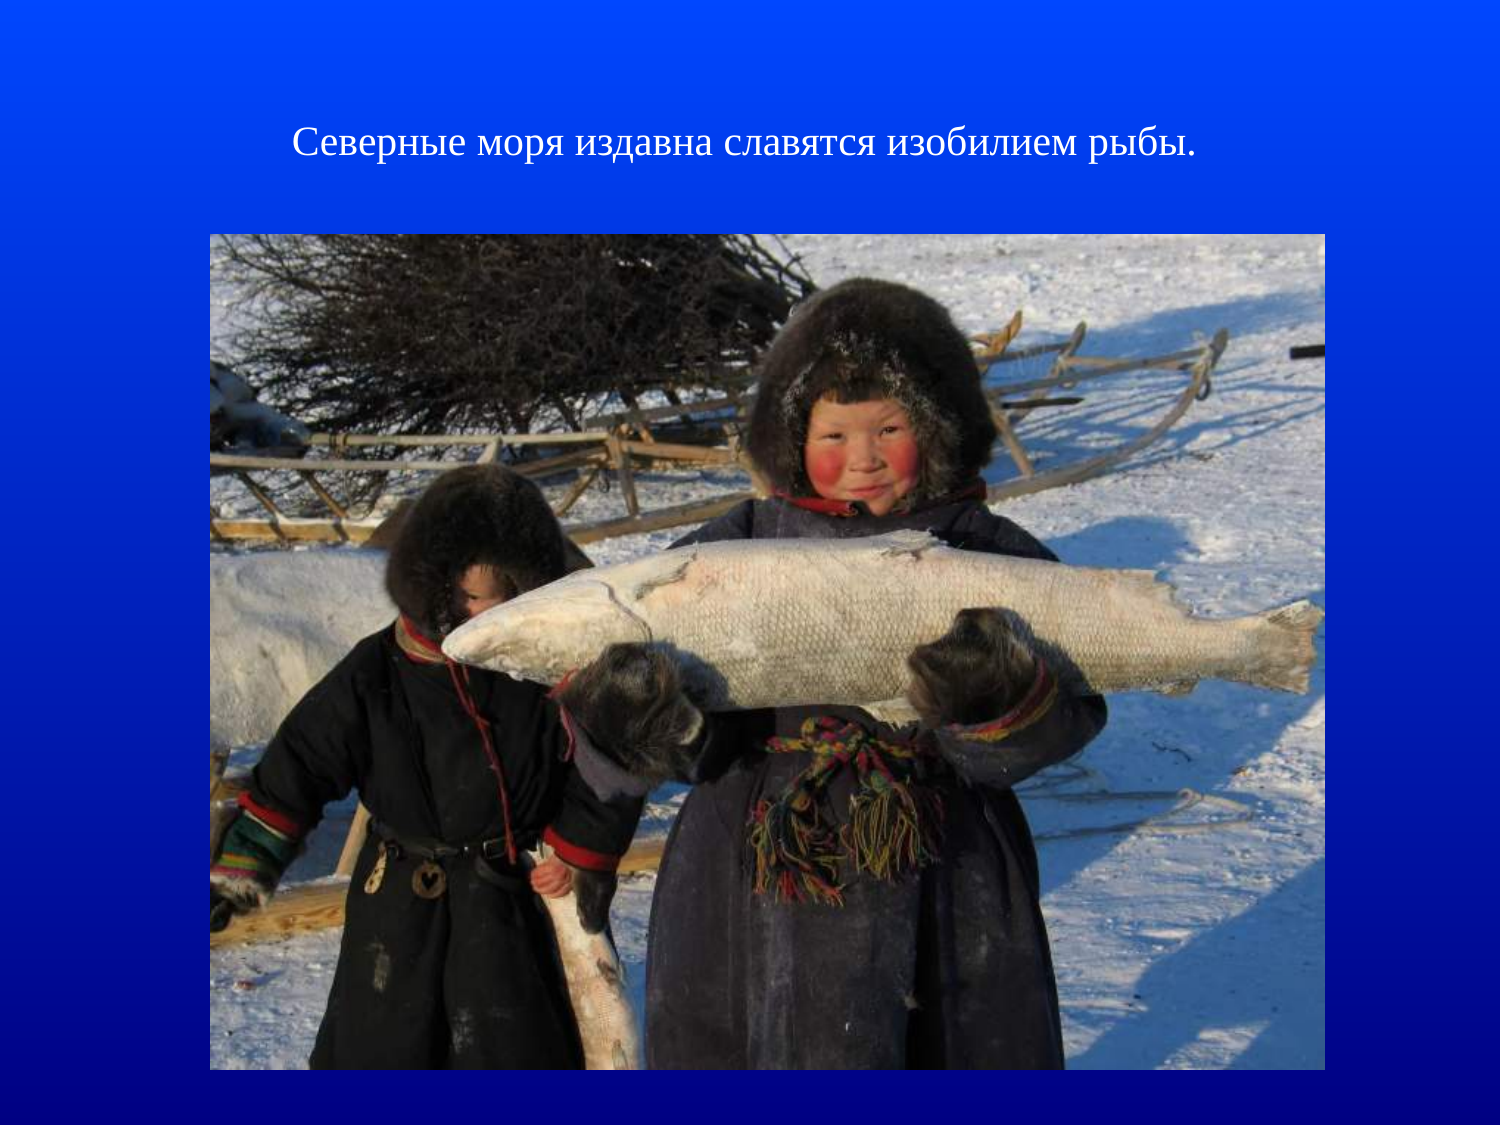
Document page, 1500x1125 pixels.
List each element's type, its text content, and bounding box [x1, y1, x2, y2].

picture [210, 234, 1325, 1070]
title Северные моря издавна славятся изобилием рыбы. [75, 45, 1425, 233]
